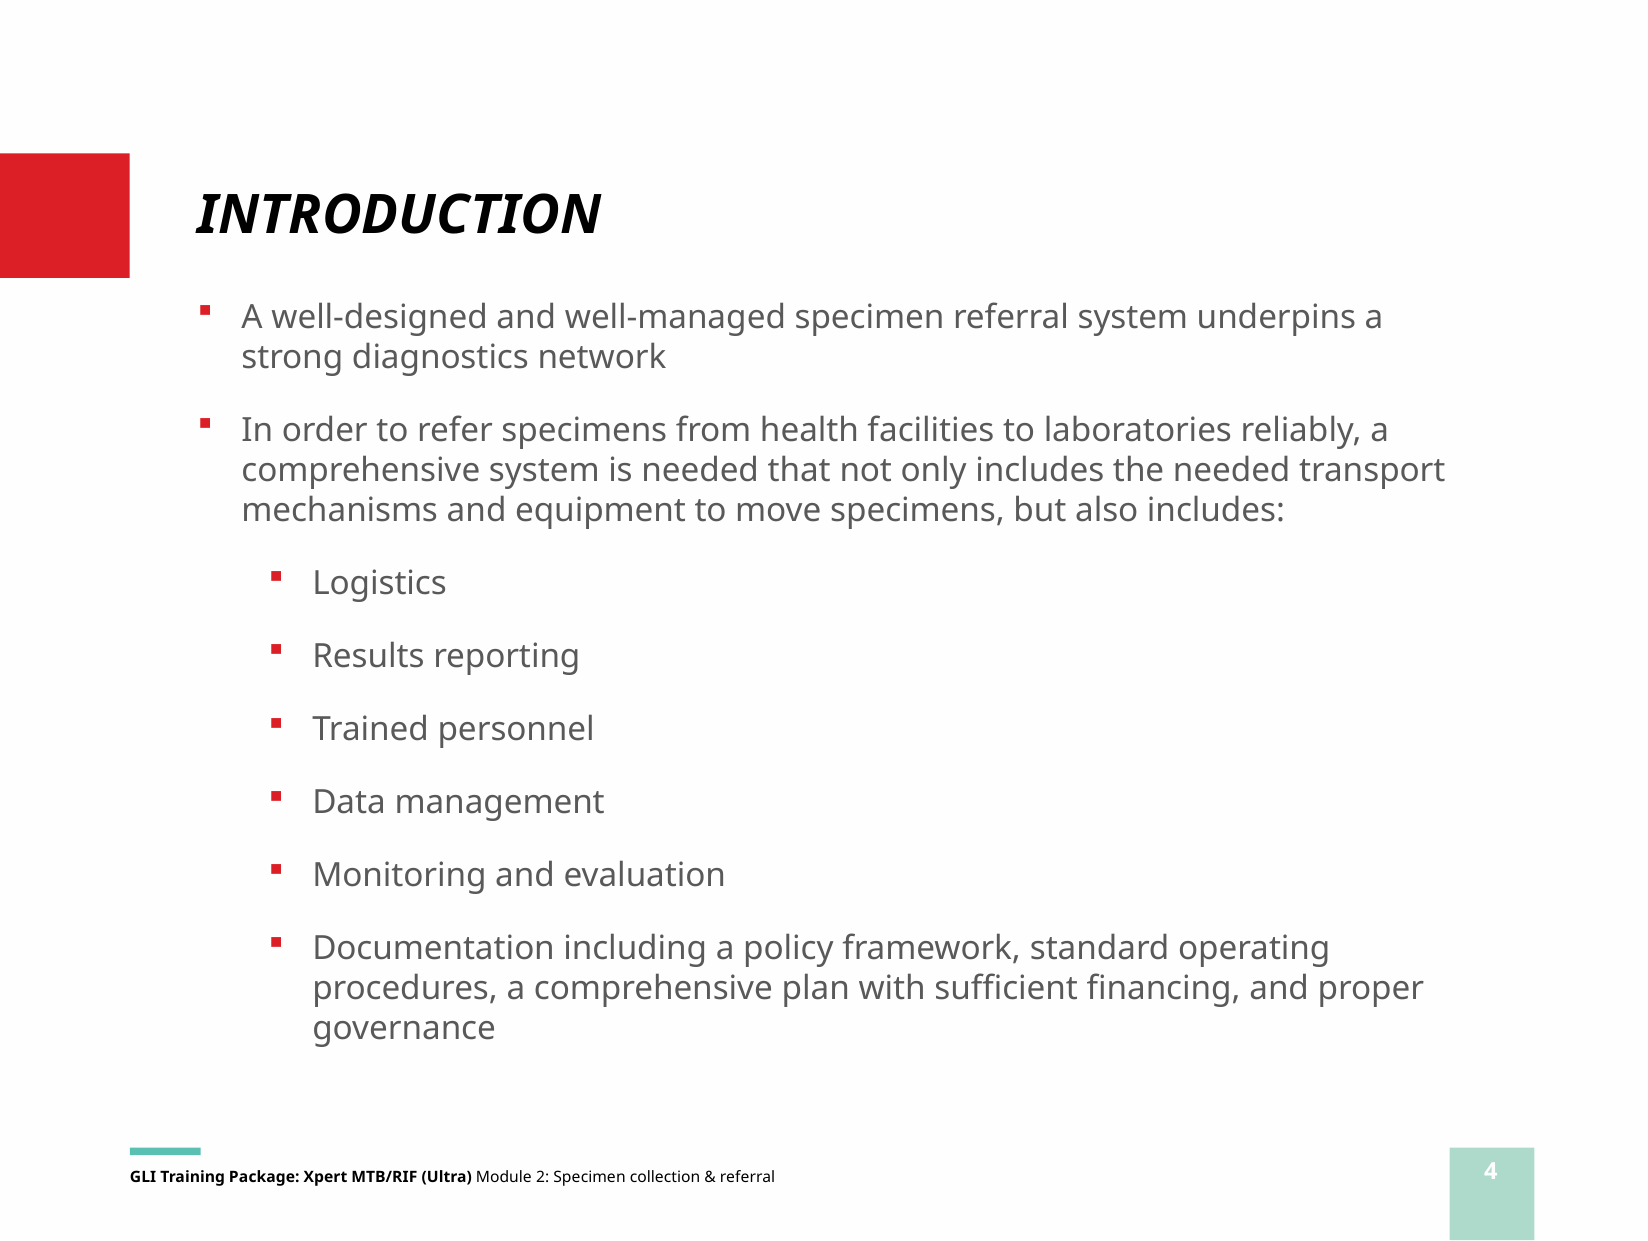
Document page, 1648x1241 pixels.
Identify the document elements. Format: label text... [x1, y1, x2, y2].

title INTRODUCTION [197, 153, 1450, 278]
list A well-designed and well-managed specimen referral system underpins a strong diagnostics network In order to refer specimens from health facilities to laboratories reliably, a comprehensive system is needed that not only includes the needed transport mechanisms and equipment to move specimens, but also includes: Logistics Results reporting Trained personnel Data management Monitoring and evaluation Documentation including a policy framework, standard operating procedures, a comprehensive plan with sufficient financing, and proper governance [197, 295, 1450, 1052]
